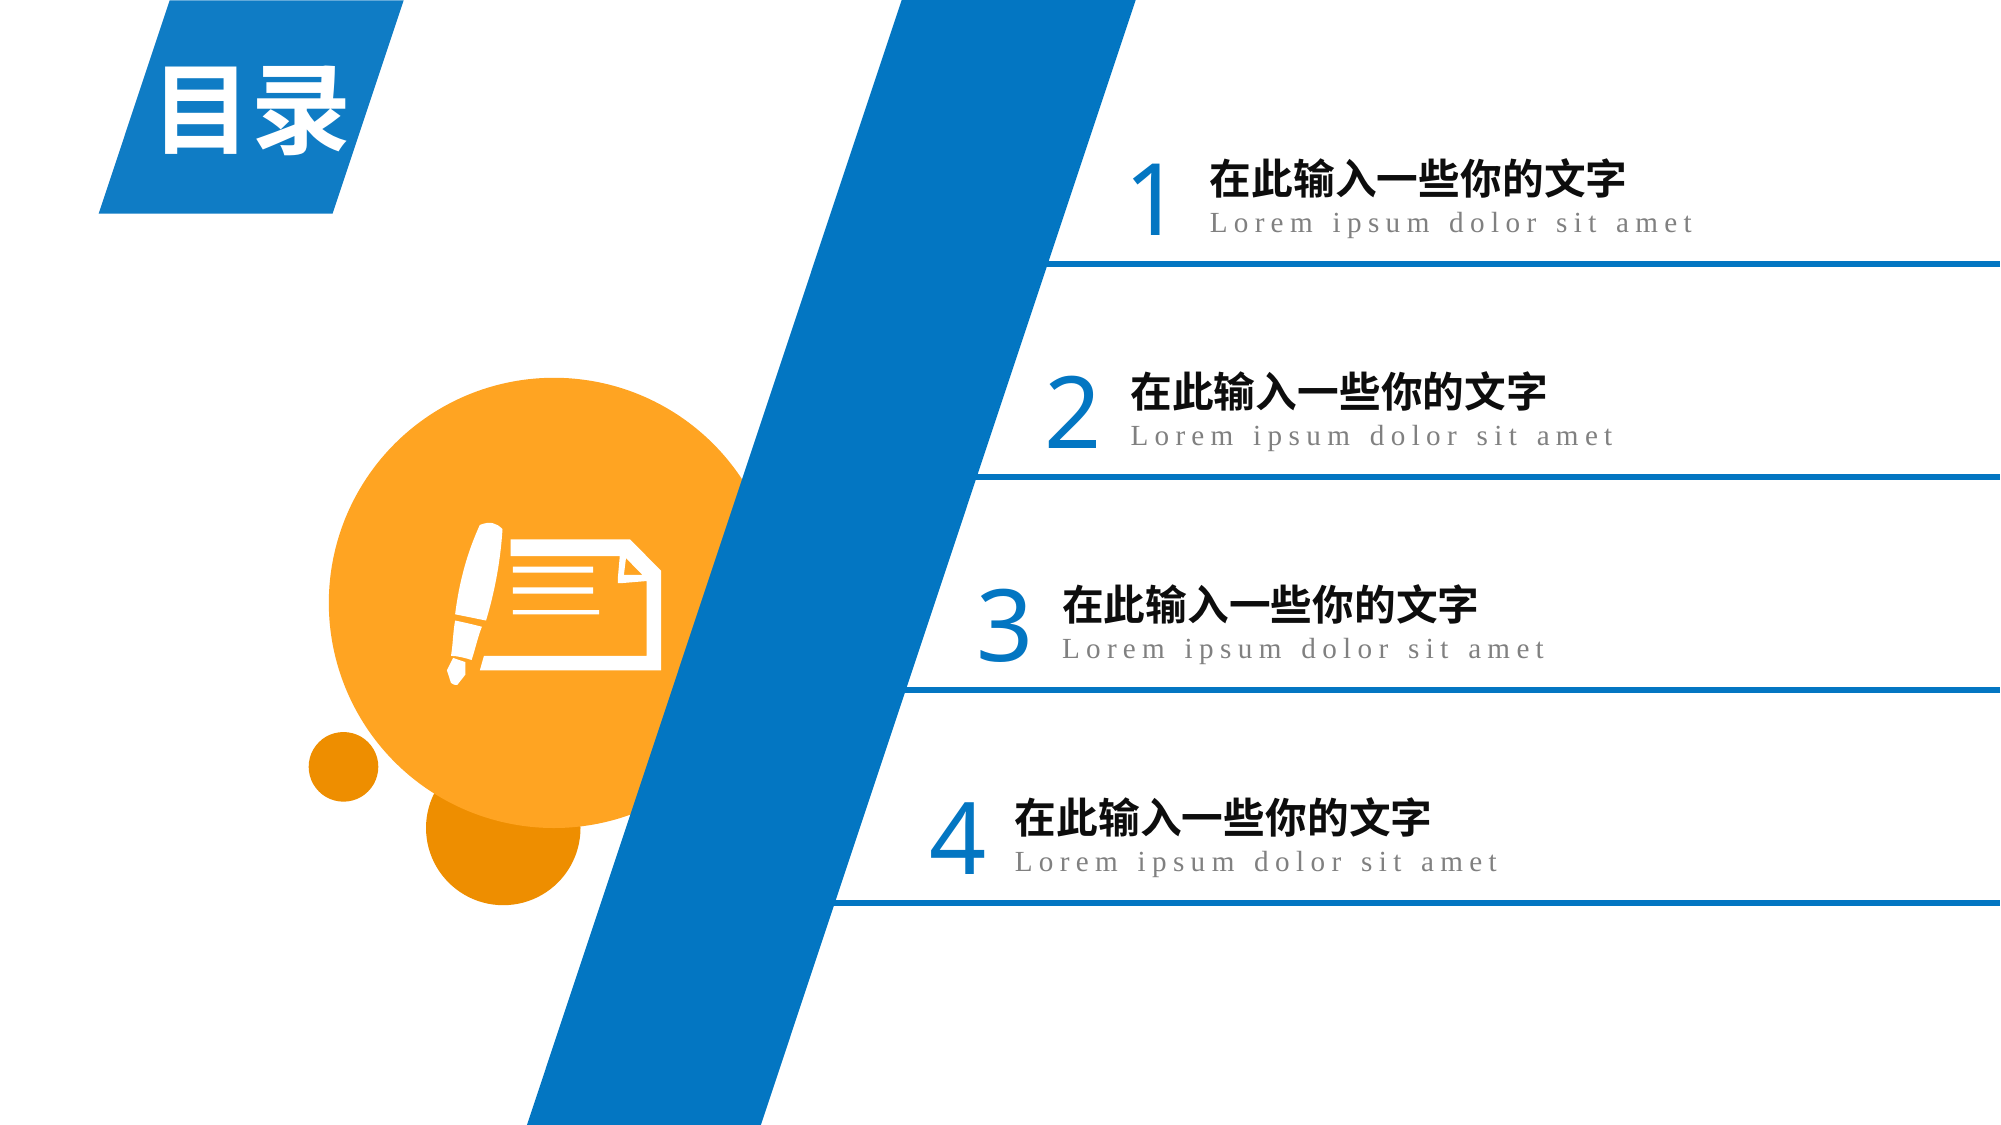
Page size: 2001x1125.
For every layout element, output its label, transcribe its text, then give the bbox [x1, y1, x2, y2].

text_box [1031, 340, 1673, 478]
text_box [1023, 127, 2000, 265]
text_box [479, 539, 662, 671]
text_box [915, 766, 1557, 904]
text_box 目录 [136, 38, 367, 174]
text_box [156, 0, 405, 114]
text_box [97, 98, 347, 215]
text_box [424, 794, 582, 907]
text_box [446, 620, 482, 685]
text_box [327, 376, 742, 830]
text_box [307, 731, 380, 803]
text_box [455, 522, 503, 621]
text_box [525, 0, 1137, 1125]
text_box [962, 553, 1604, 691]
